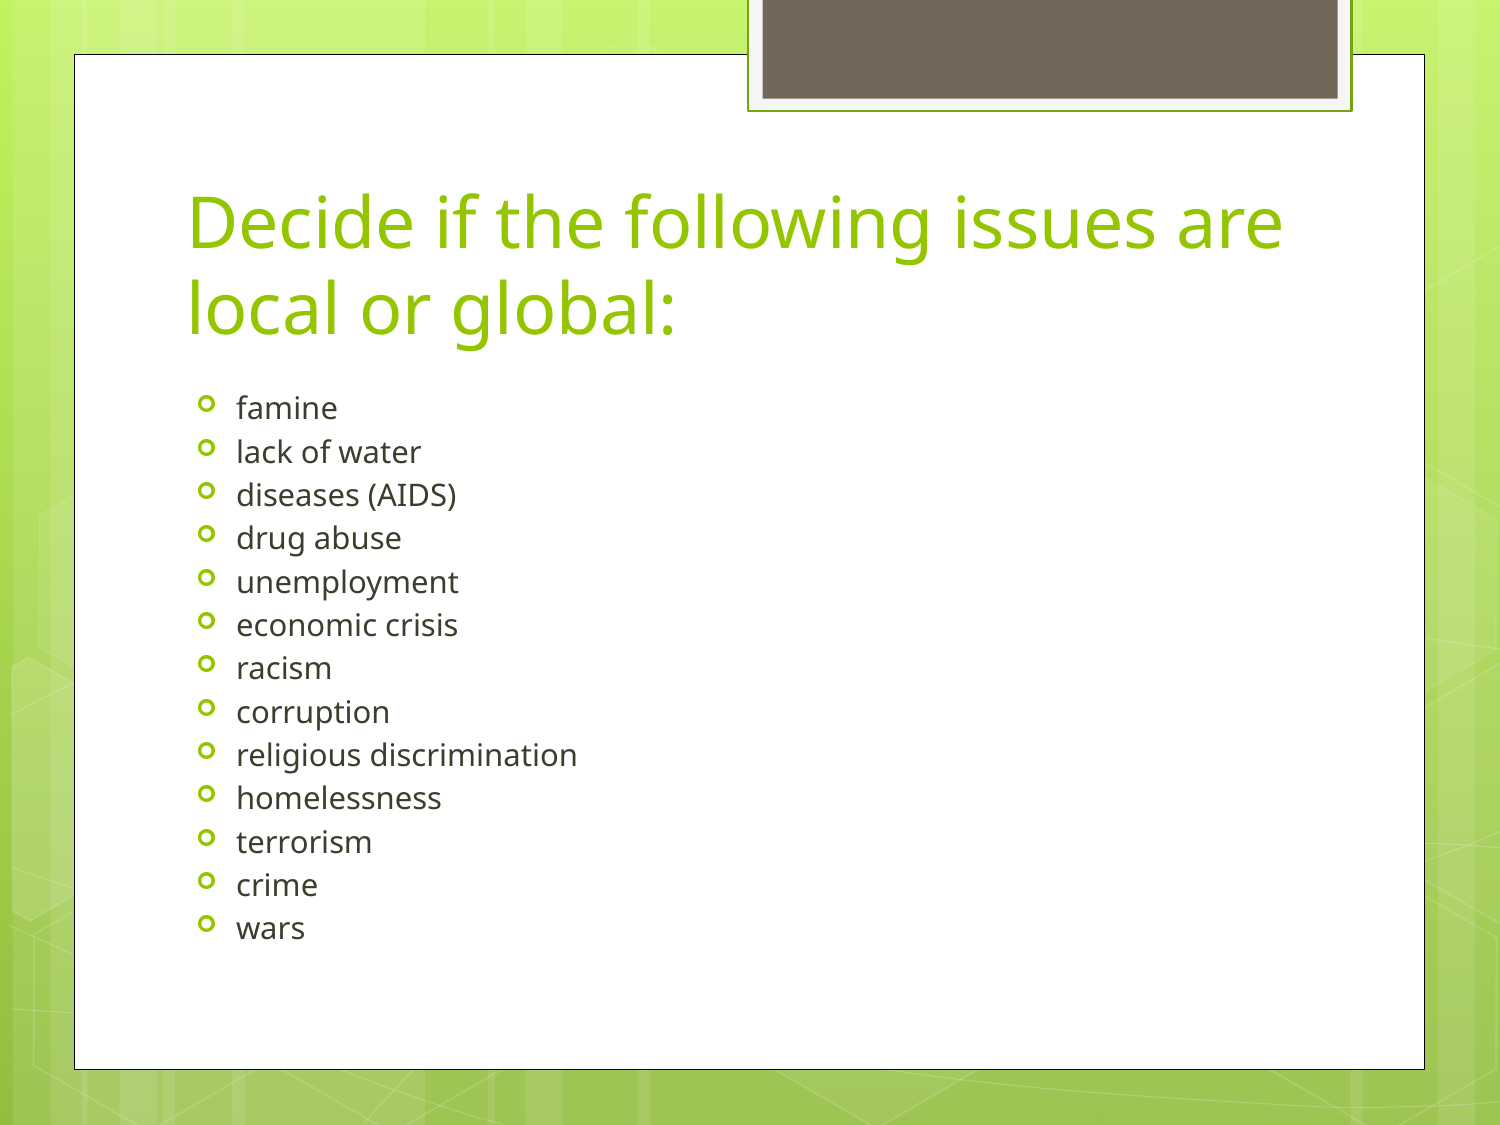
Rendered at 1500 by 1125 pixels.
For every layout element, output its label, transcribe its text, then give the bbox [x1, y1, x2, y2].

list famine lack of water diseases (AIDS) drug abuse unemployment economic crisis racism corruption religious discrimination homelessness terrorism crime wars [171, 381, 1283, 957]
title Decide if the following issues are local or global: [171, 168, 1324, 357]
